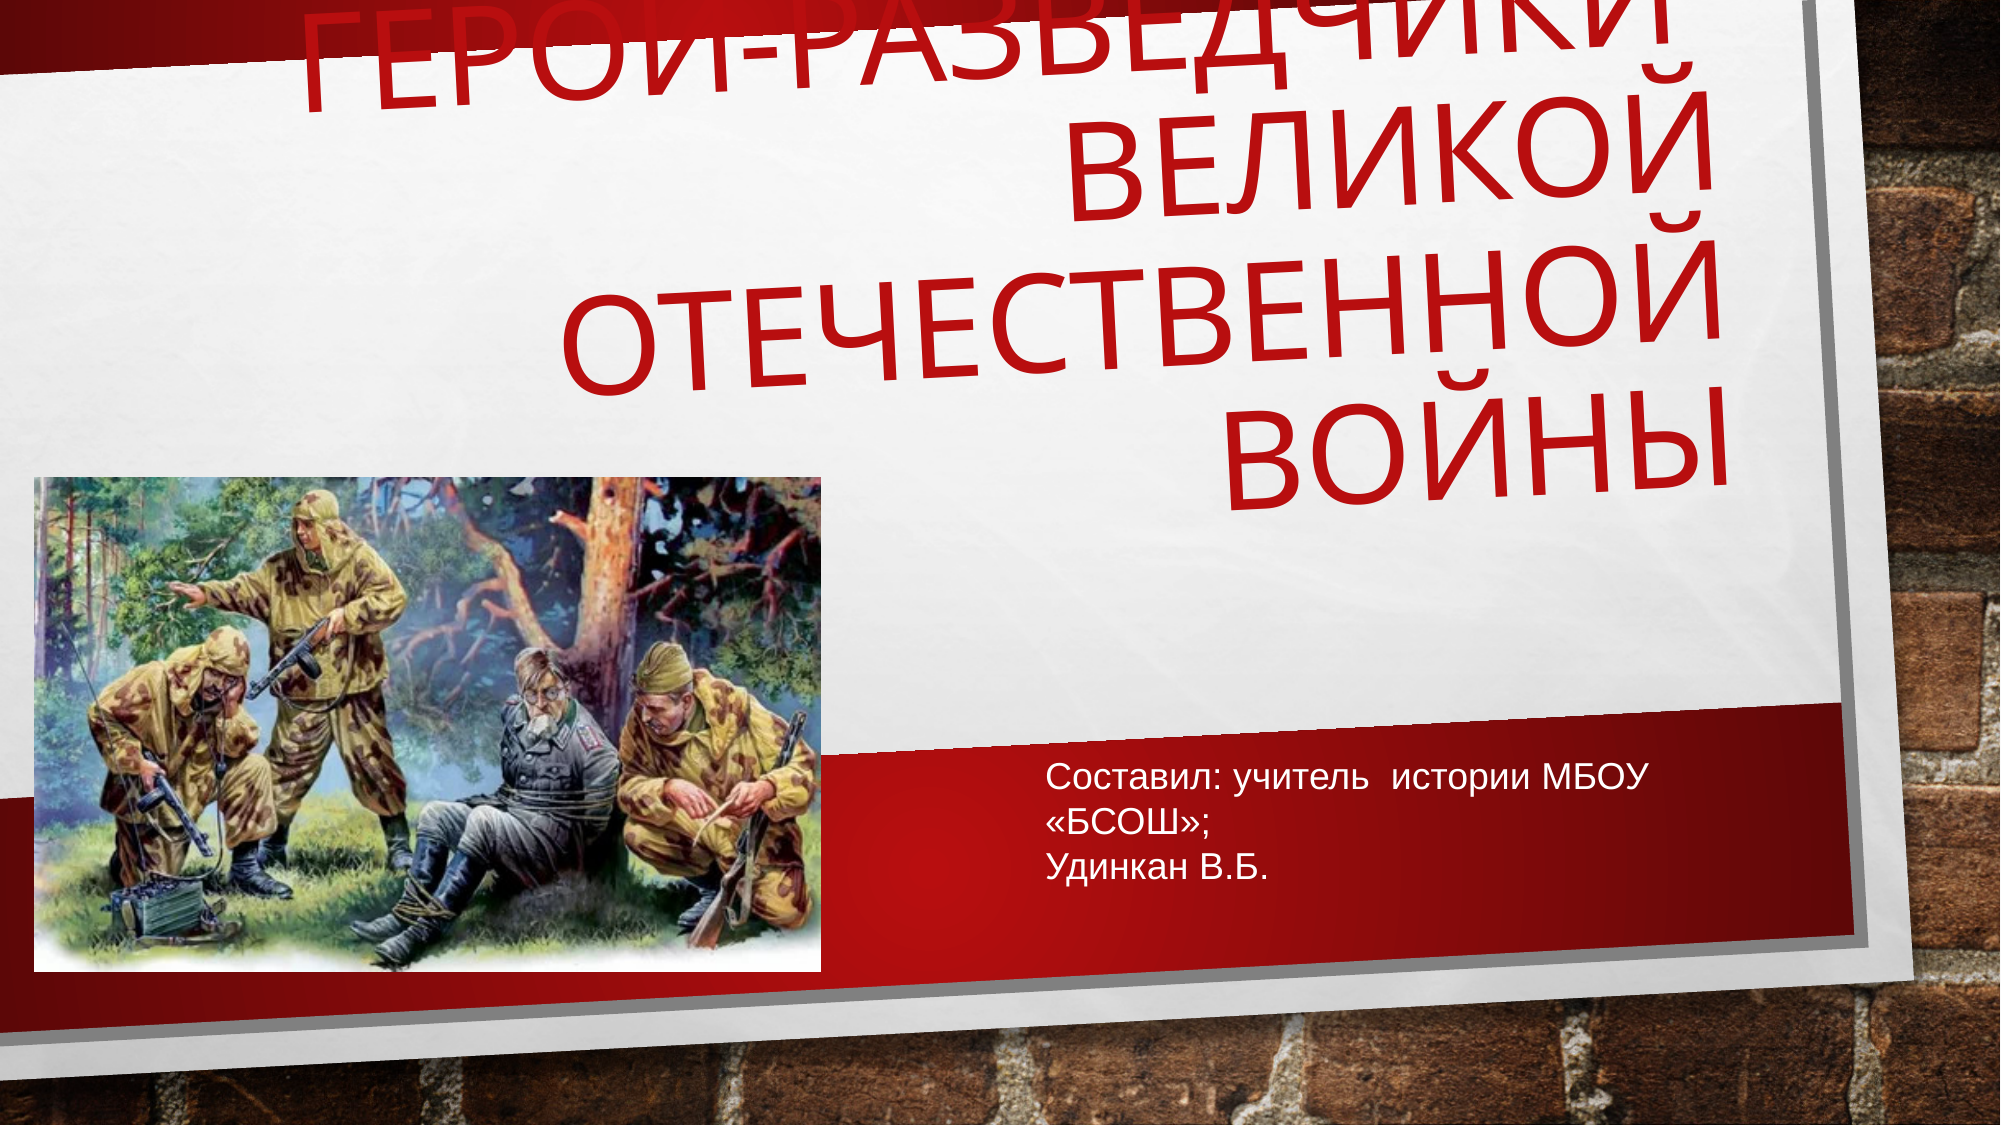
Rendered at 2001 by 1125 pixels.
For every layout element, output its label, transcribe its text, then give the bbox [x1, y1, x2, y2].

picture [33, 477, 822, 972]
title Герои-разведчики Великой отечественной войны [135, 67, 1758, 570]
picture [0, 0, 2000, 1125]
text_box Составил: учитель истории МБОУ «БСОШ»; Удинкан В.Б. [1030, 744, 1814, 895]
